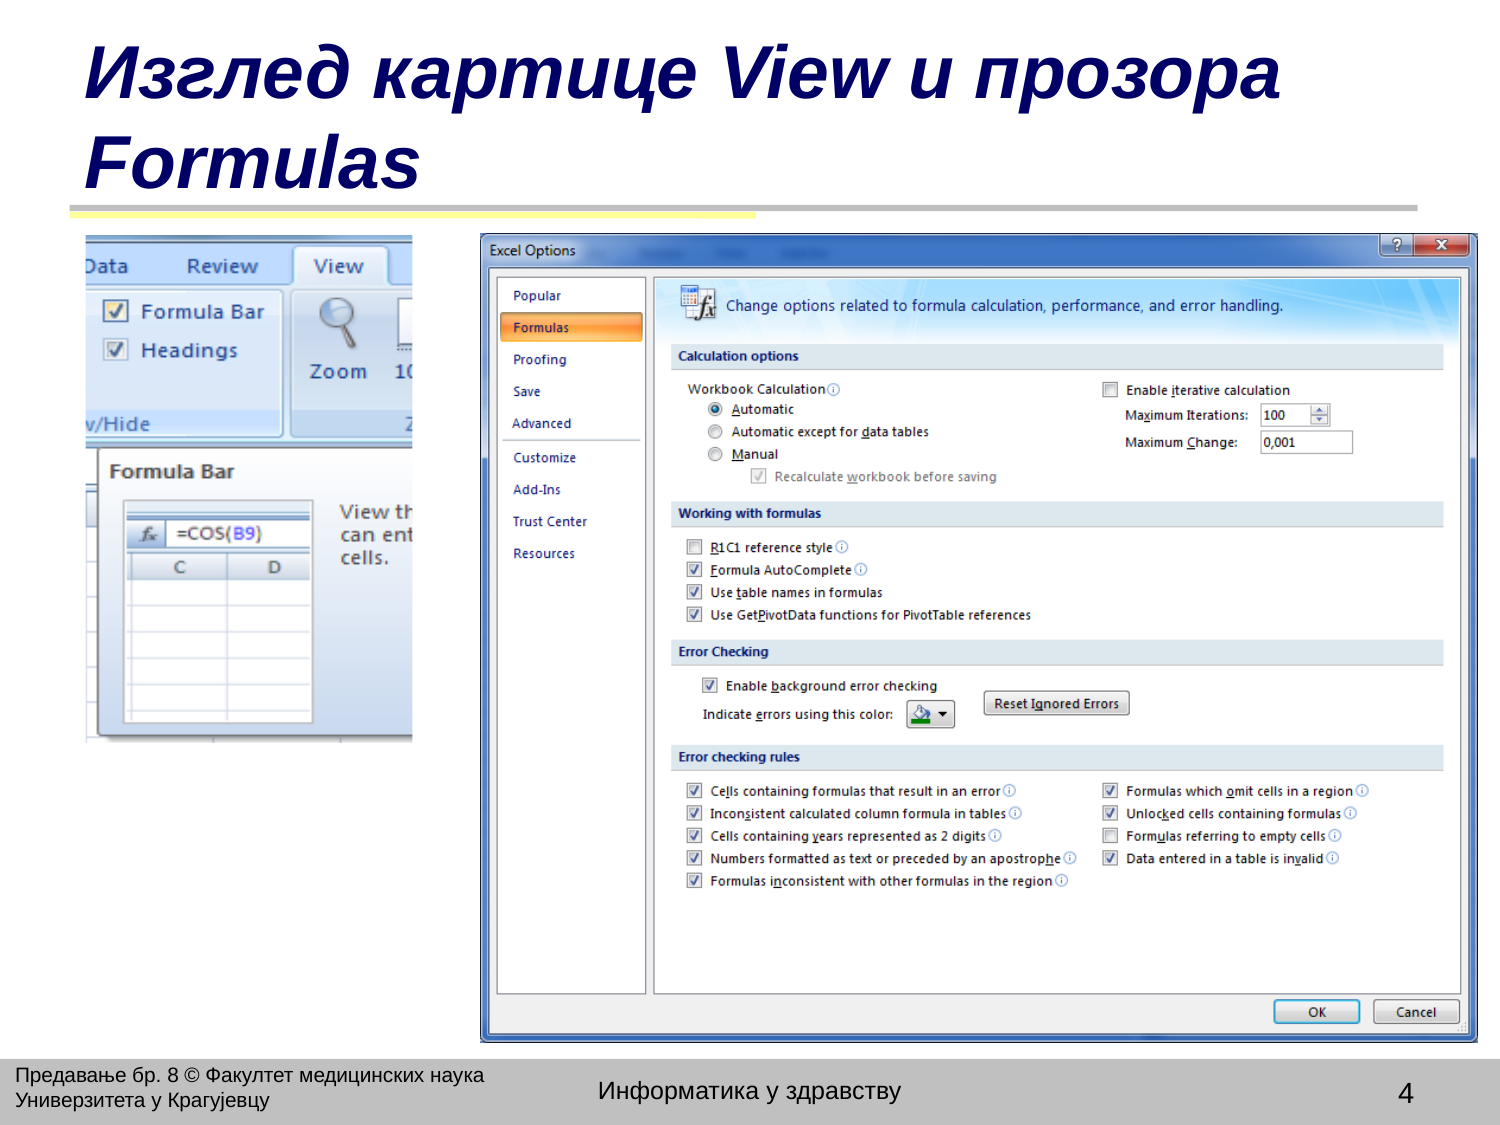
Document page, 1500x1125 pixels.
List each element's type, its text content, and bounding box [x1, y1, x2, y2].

slide_number 4 [1079, 1066, 1430, 1125]
footer Информатика у здравству [512, 1066, 988, 1125]
picture [480, 233, 1478, 1044]
slide_number Предавање бр. 8 © Факултет медицинских наука Универзитета у Крагујевцу [0, 1053, 626, 1108]
title Изглед картице View и прозора Formulas [69, 19, 1426, 208]
picture [85, 235, 413, 744]
